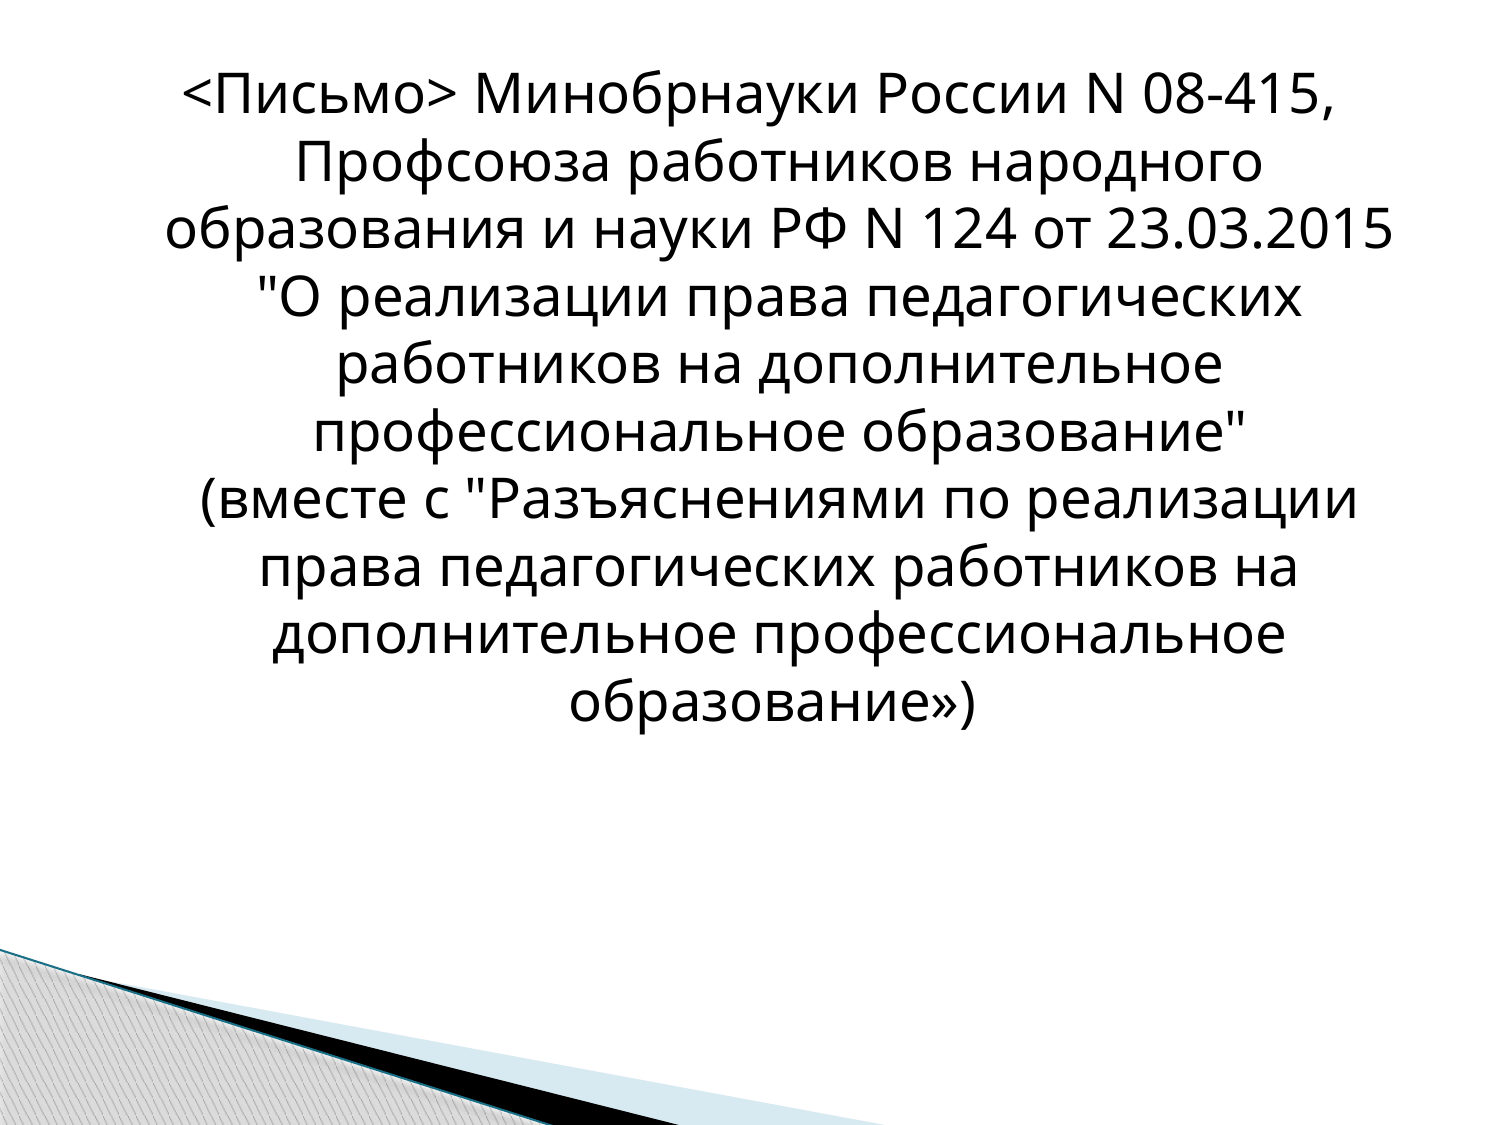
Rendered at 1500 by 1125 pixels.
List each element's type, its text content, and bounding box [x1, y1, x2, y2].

list <Письмо> Минобрнауки России N 08-415, Профсоюза работников народного образования и науки РФ N 124 от 23.03.2015 "О реализации права педагогических работников на дополнительное профессиональное образование" (вместе с "Разъяснениями по реализации права педагогических работников на дополнительное профессиональное образование») [75, 50, 1425, 1005]
